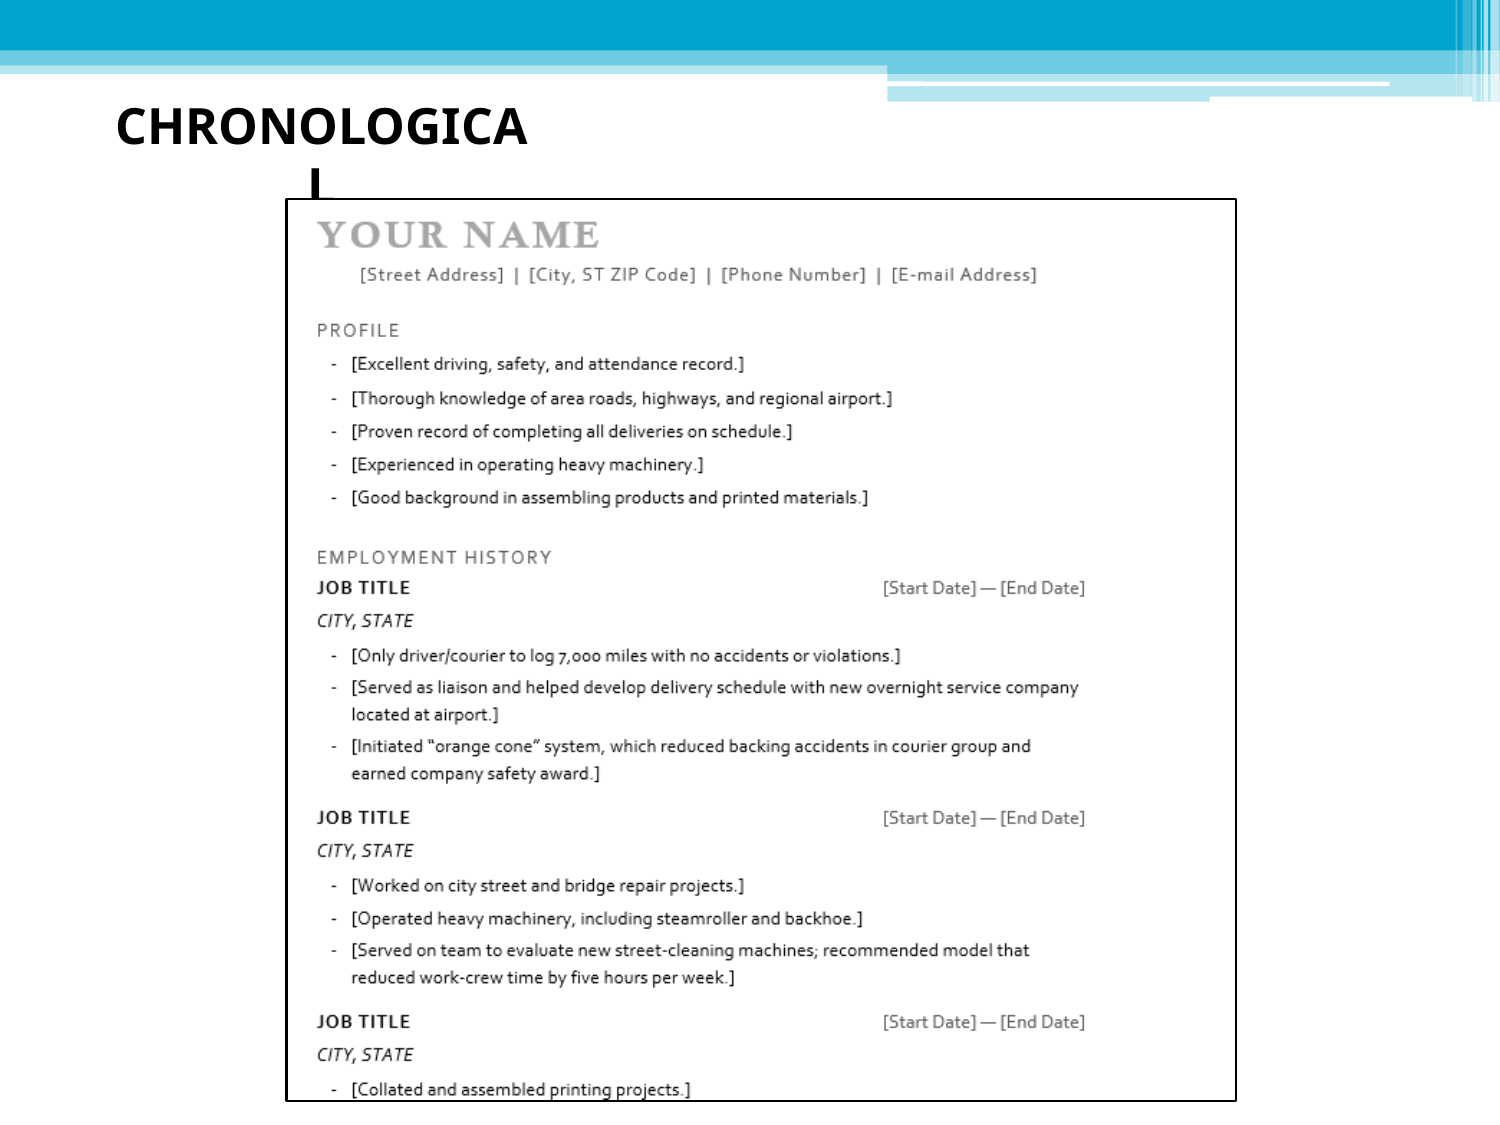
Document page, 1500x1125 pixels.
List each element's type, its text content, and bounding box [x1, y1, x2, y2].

text_box CHRONOLOGICAL [87, 87, 550, 148]
picture [287, 199, 1235, 1100]
